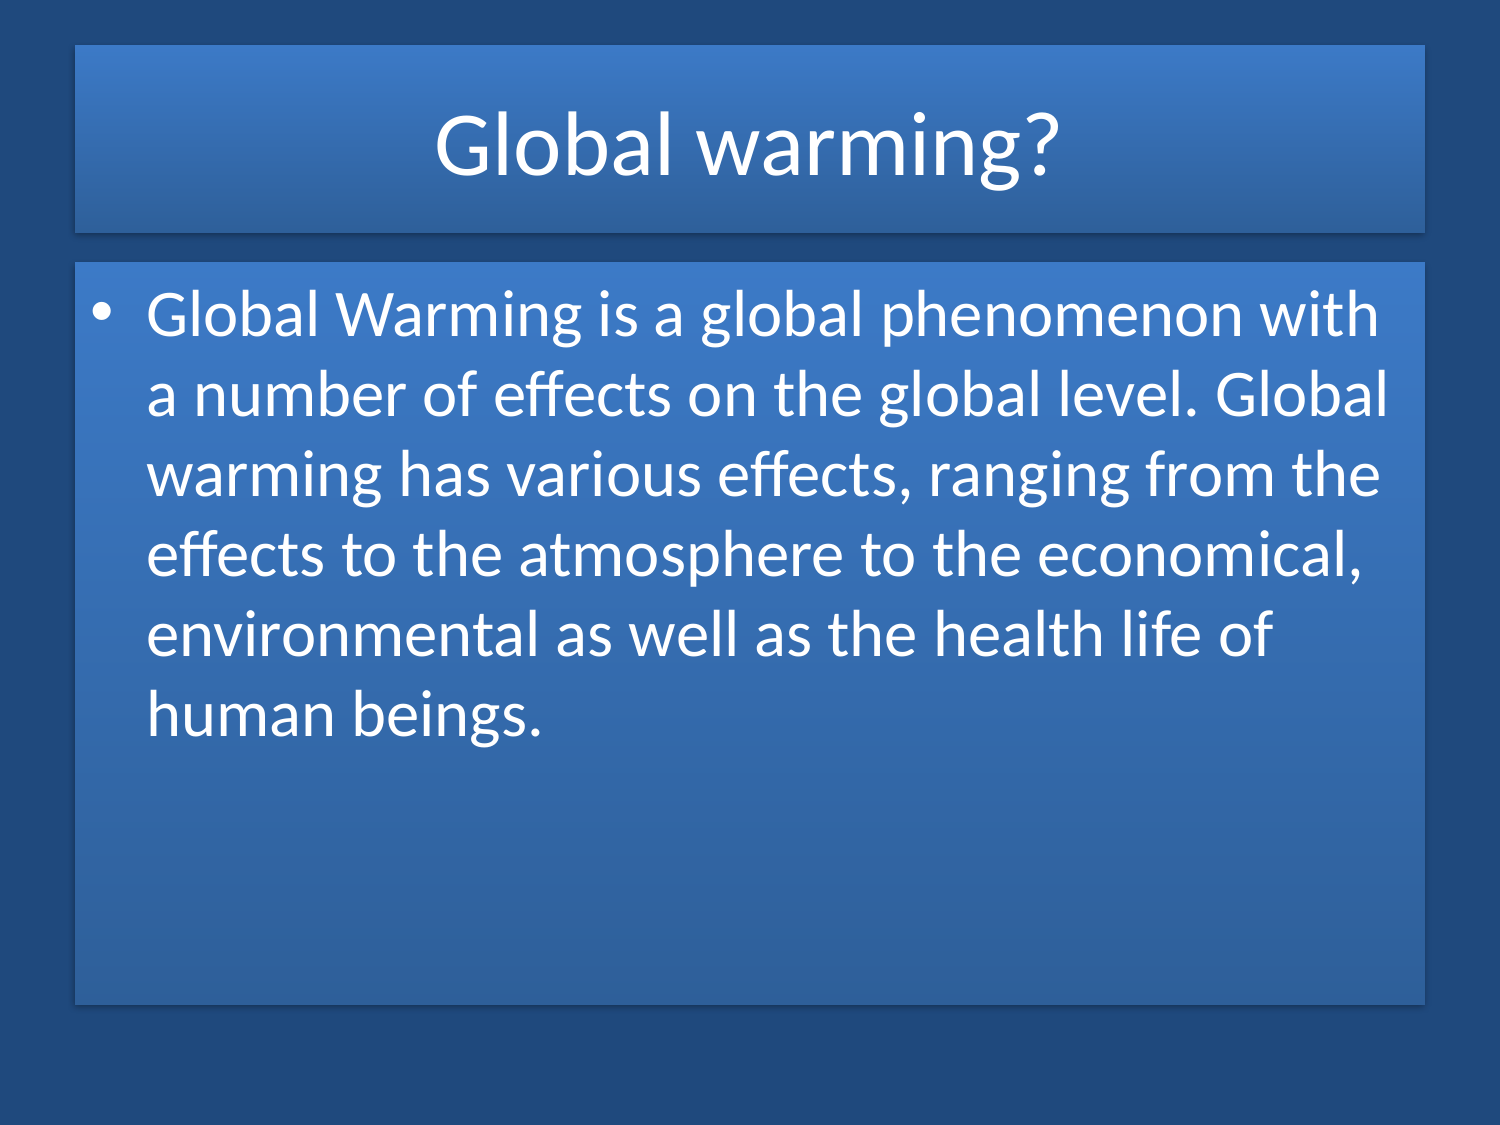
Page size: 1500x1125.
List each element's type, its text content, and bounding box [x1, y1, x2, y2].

list Global Warming is a global phenomenon with a number of effects on the global level. Global warming has various effects, ranging from the effects to the atmosphere to the economical, environmental as well as the health life of human beings. [75, 262, 1425, 1005]
title Global warming? [75, 45, 1425, 233]
